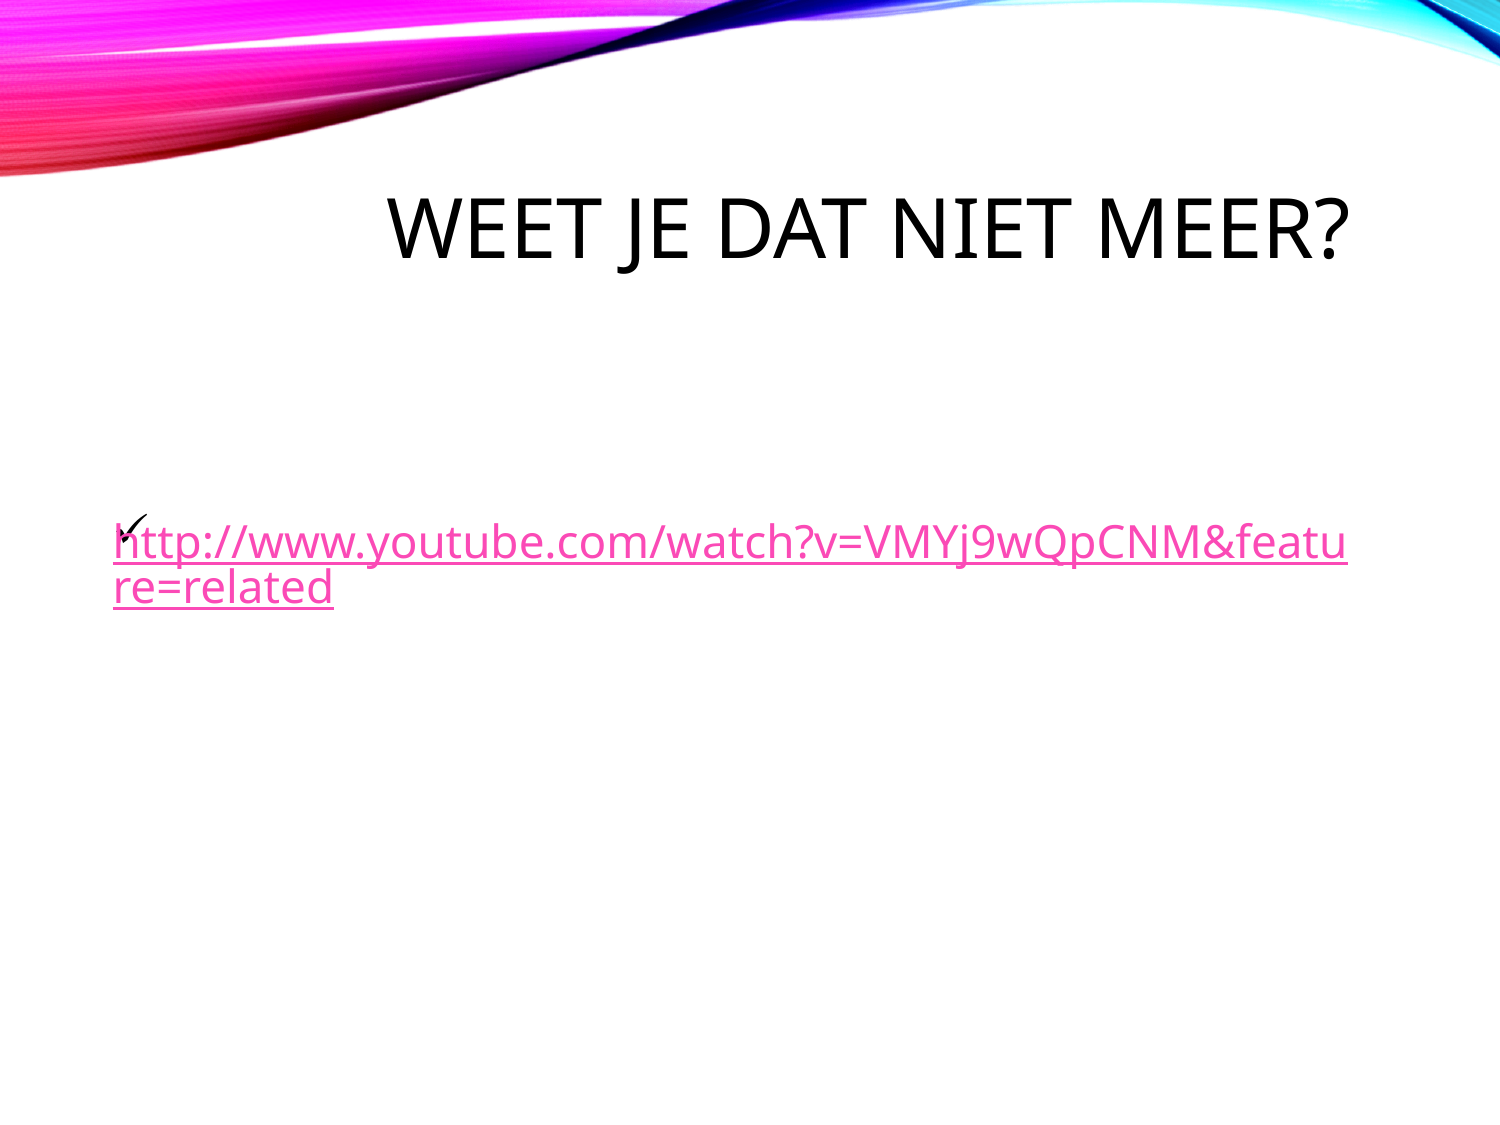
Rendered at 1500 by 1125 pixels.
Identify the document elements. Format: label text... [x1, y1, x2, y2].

picture [0, 0, 1500, 178]
list http://www.youtube.com/watch?v=VMYj9wQpCNM&feature=related [97, 360, 1403, 1028]
title Weet je dat niet meer? [356, 125, 1403, 338]
